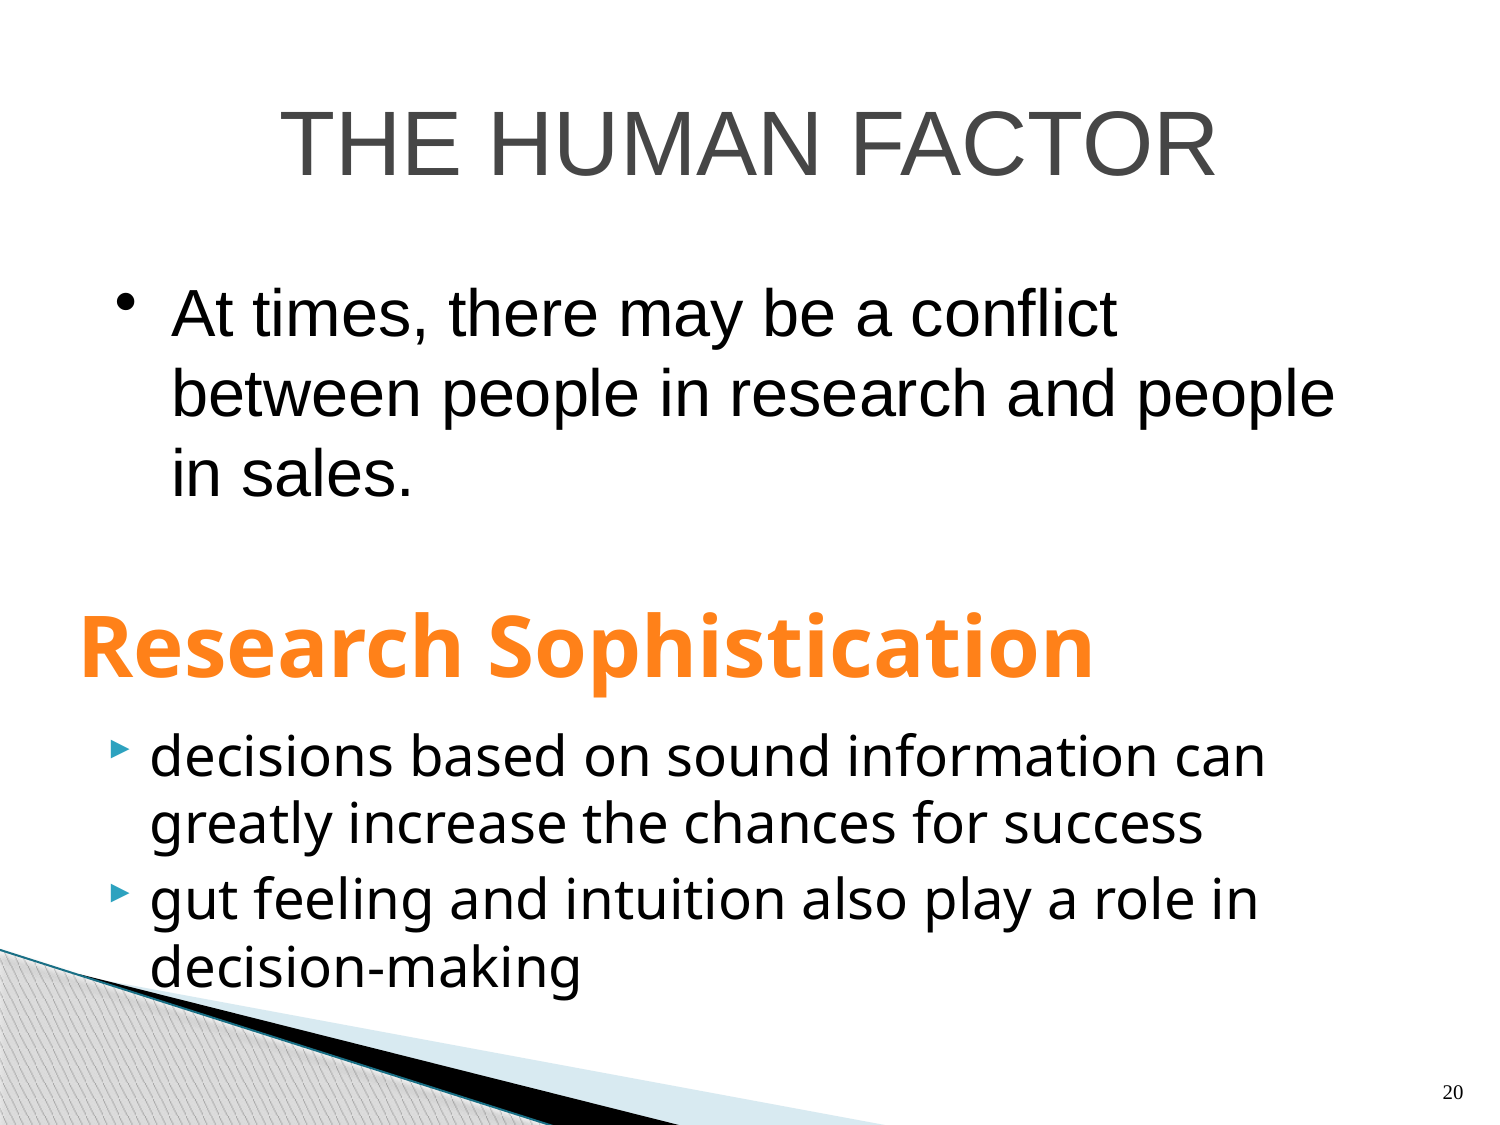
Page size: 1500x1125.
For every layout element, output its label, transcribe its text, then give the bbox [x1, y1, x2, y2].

text_box At times, there may be a conflict between people in research and people in sales. [99, 262, 1388, 563]
text_box THE HUMAN FACTOR [74, 45, 1425, 233]
slide_number 20 [1418, 1051, 1479, 1112]
list decisions based on sound information can greatly increase the chances for success gut feeling and intuition also play a role in decision-making [75, 712, 1425, 1068]
title Research Sophistication [62, 562, 1413, 725]
